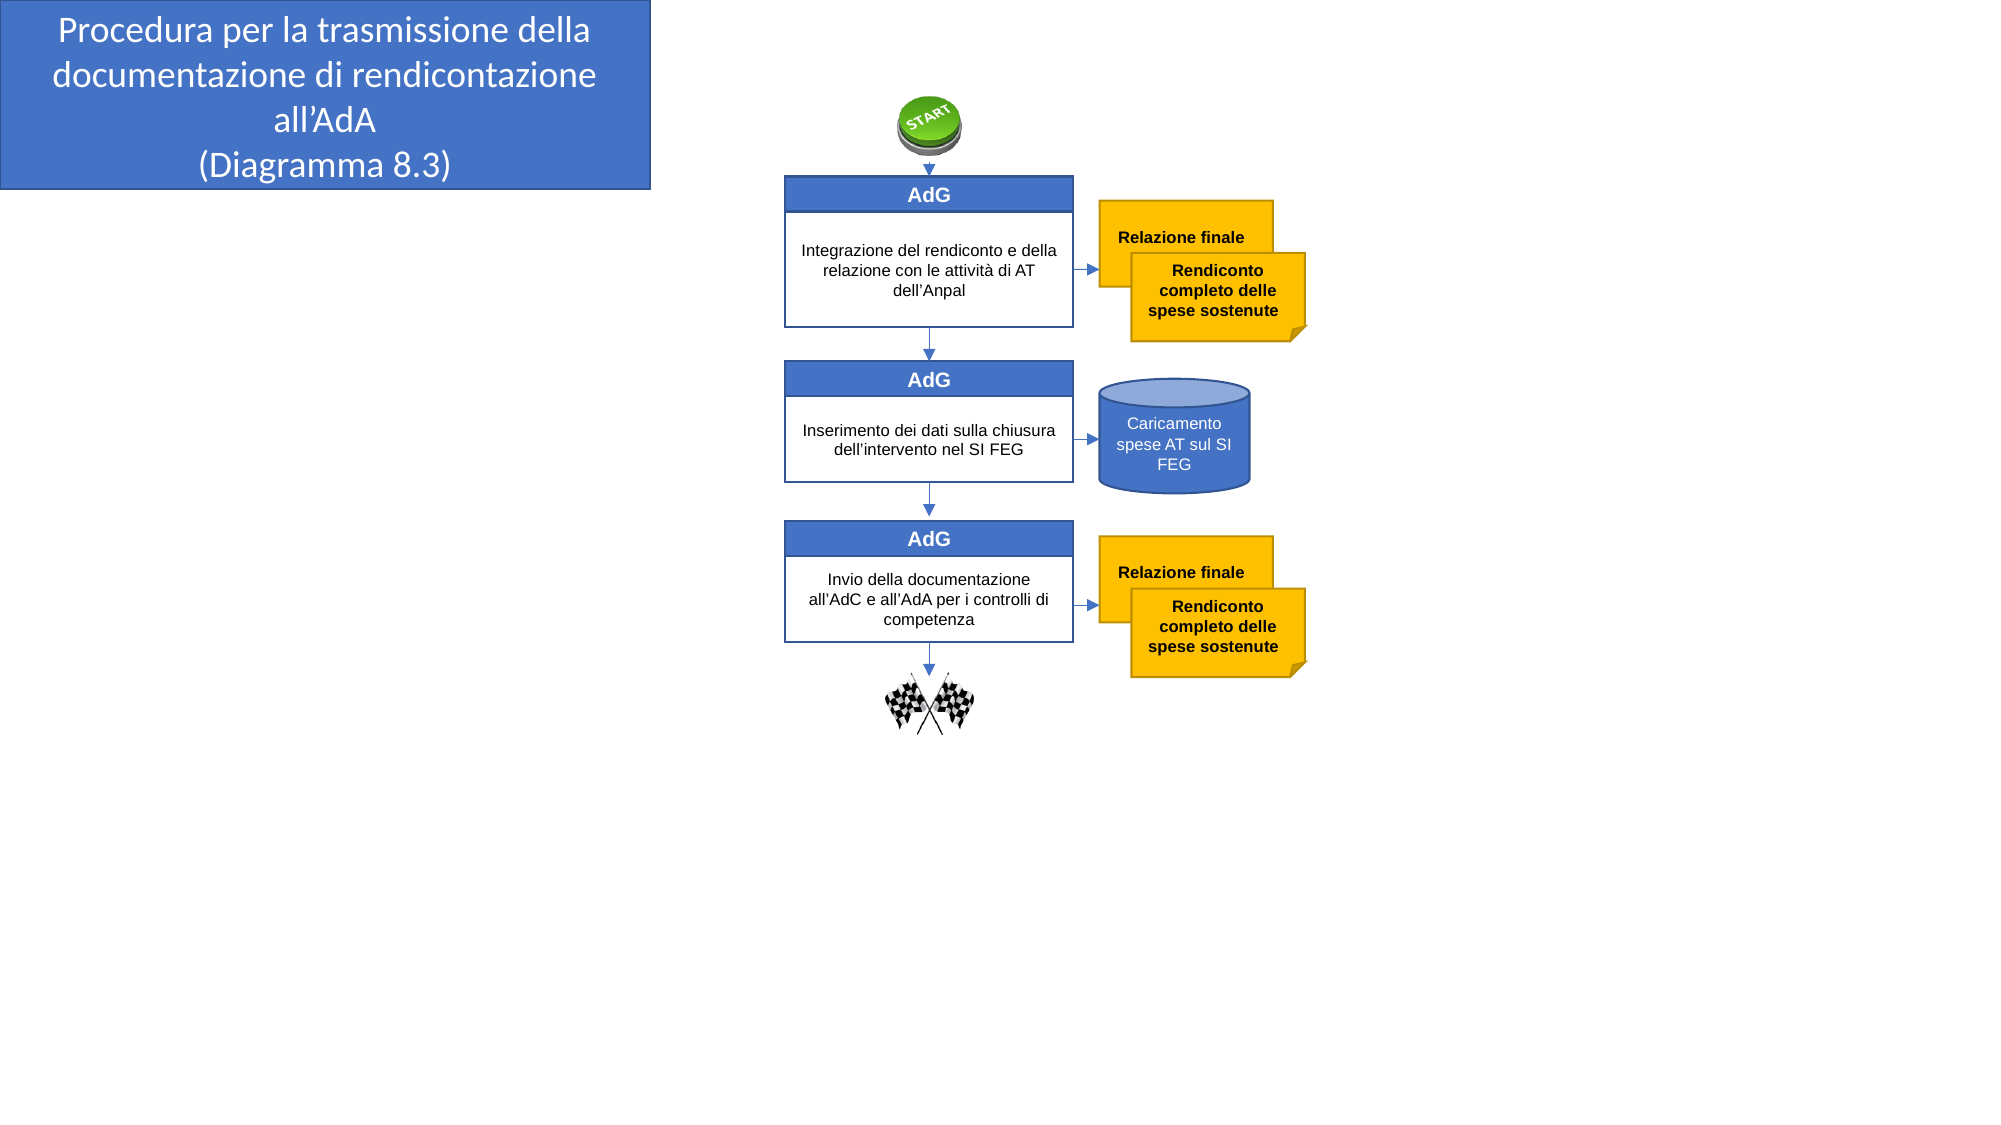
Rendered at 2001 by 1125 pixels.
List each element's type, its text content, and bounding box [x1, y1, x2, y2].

text_box Procedura per la trasmissione della documentazione di rendicontazione all’AdA (Diagramma 8.3) [0, 0, 651, 190]
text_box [785, 90, 1305, 735]
